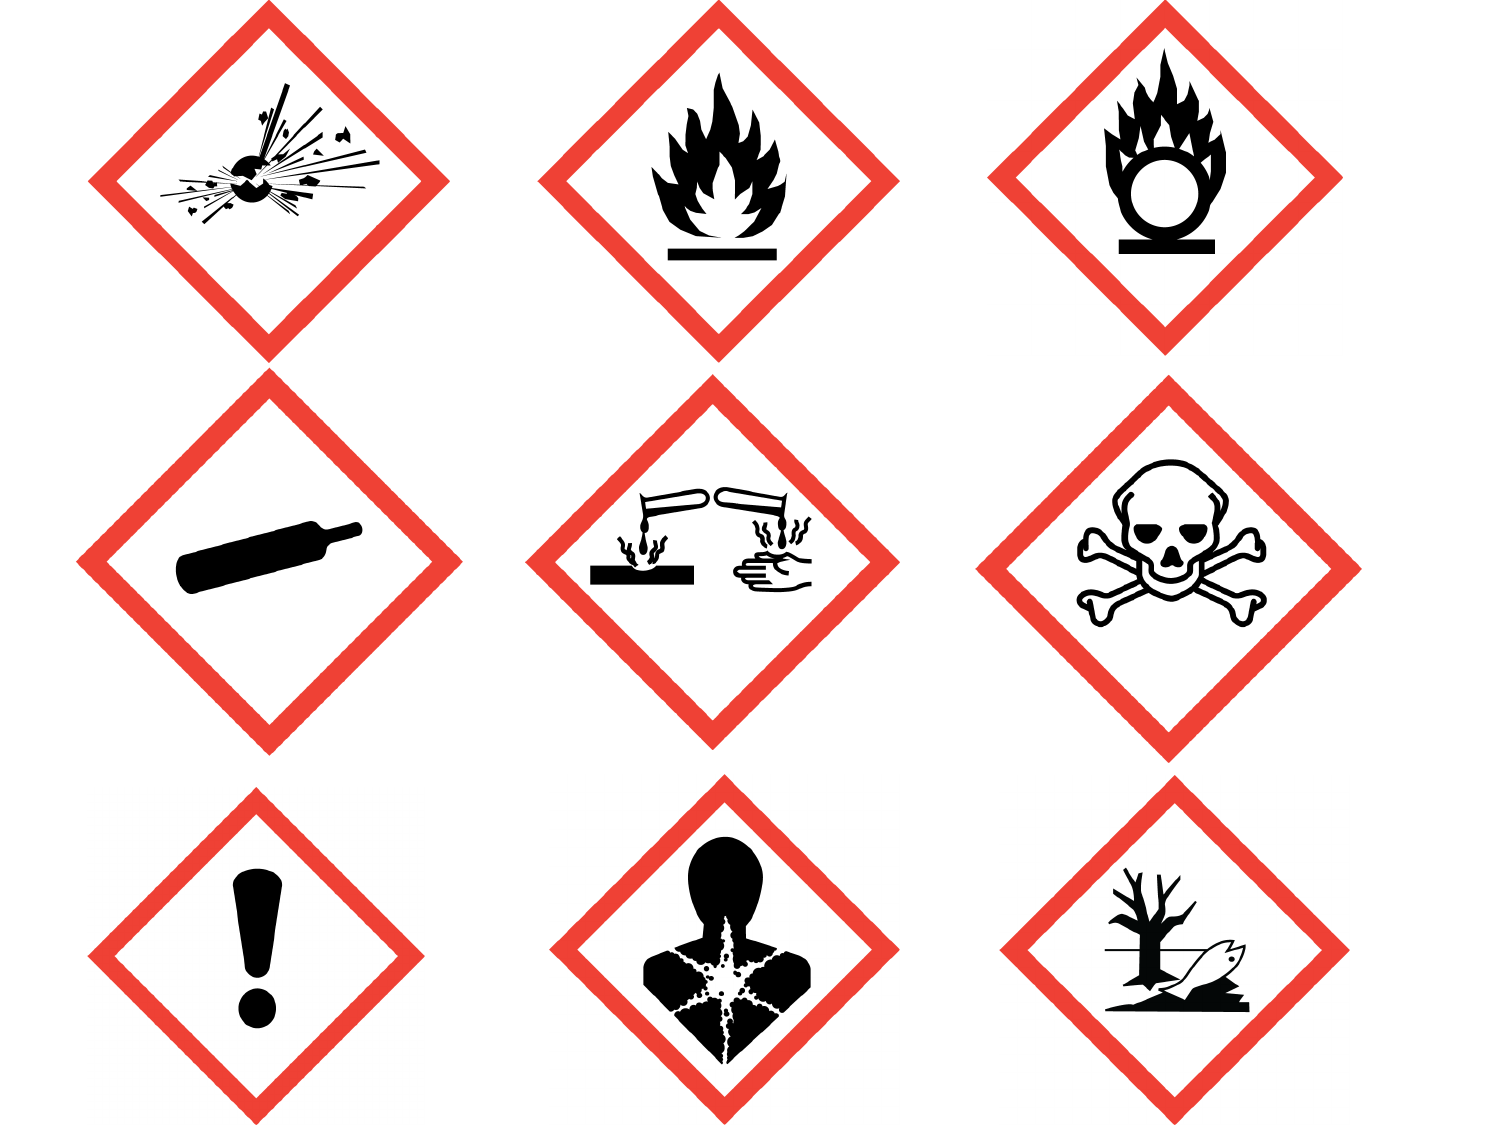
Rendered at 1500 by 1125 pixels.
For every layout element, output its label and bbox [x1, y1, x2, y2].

picture [87, 0, 451, 363]
picture [987, 0, 1343, 356]
picture [537, 0, 900, 363]
picture [549, 774, 901, 1125]
picture [974, 374, 1363, 763]
picture [524, 374, 901, 751]
picture [74, 367, 463, 756]
picture [999, 774, 1351, 1125]
picture [87, 787, 426, 1125]
